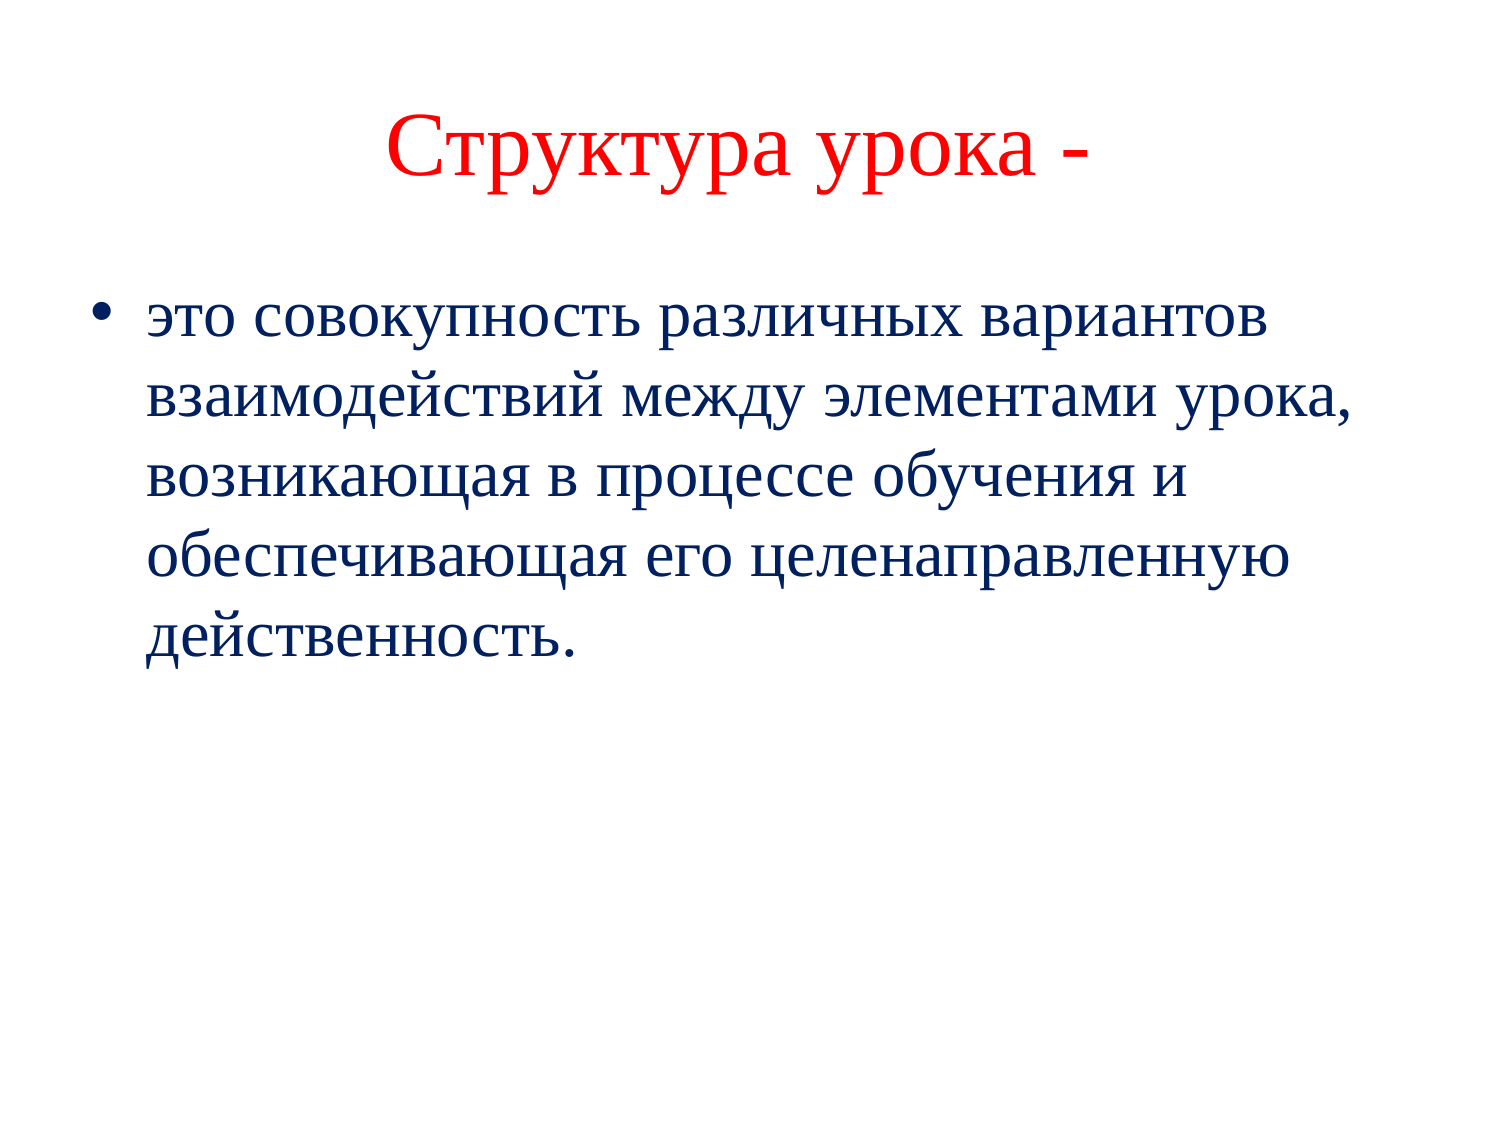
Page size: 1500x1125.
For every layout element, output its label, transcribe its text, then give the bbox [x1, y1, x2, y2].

title Структура урока - [75, 45, 1425, 233]
list это совокупность различных вариантов взаимодействий между элементами урока, возникающая в процессе обучения и обеспечивающая его целенаправленную действенность. [75, 262, 1425, 1005]
